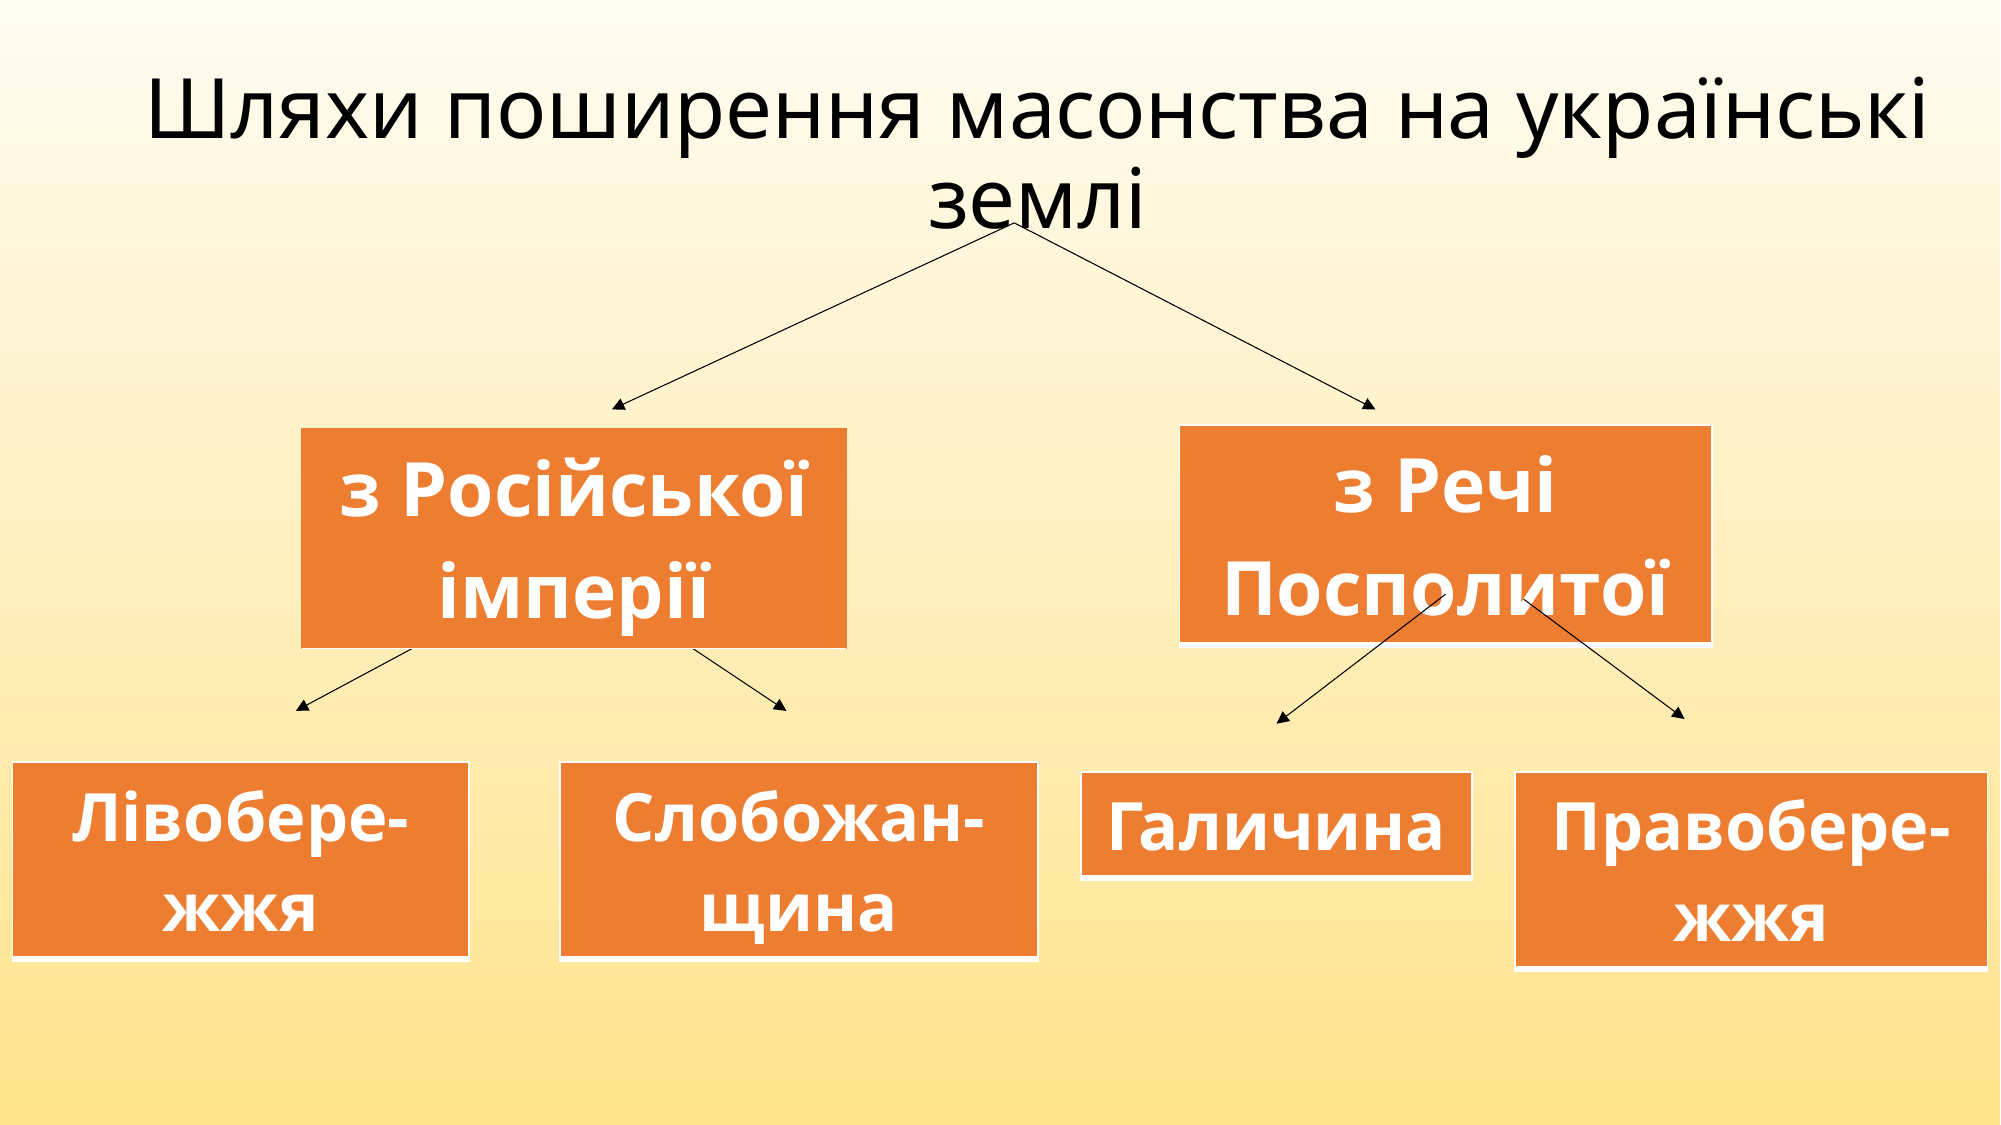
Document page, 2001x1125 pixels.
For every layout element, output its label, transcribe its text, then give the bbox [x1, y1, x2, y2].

title Шляхи поширення масонства на українські землі [75, 59, 2000, 254]
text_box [597, 584, 787, 711]
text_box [1014, 222, 1376, 410]
table_header з Речі Посполитої [1180, 426, 1711, 642]
table_header Слобожан-щина [561, 763, 1037, 956]
table_header Правобере-жжя [1516, 773, 1987, 966]
table_header Галичина [1082, 773, 1471, 875]
table_header з Російської імперії [302, 429, 846, 648]
table_header Лівобере-жжя [13, 763, 468, 956]
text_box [611, 222, 1014, 410]
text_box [1523, 599, 1685, 719]
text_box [1276, 594, 1446, 724]
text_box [295, 580, 540, 711]
